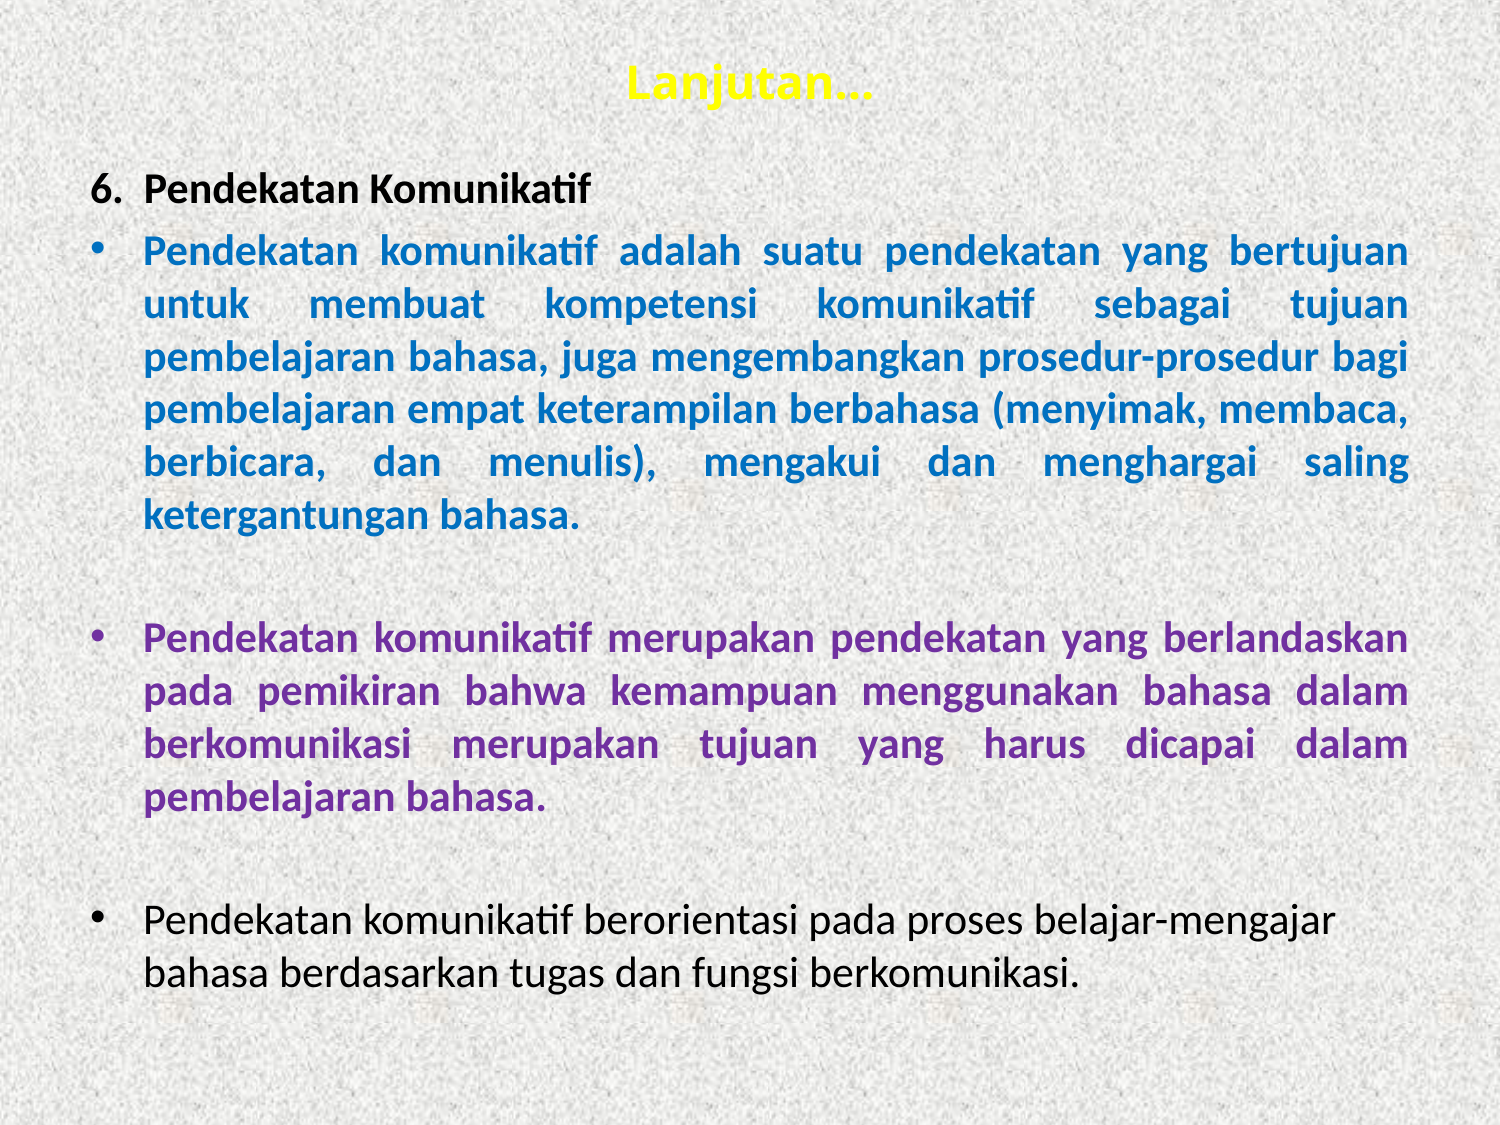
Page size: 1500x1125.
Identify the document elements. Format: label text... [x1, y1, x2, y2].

list 6. Pendekatan Komunikatif Pendekatan komunikatif adalah suatu pendekatan yang bertujuan untuk membuat kompetensi komunikatif sebagai tujuan pembelajaran bahasa, juga mengembangkan prosedur-prosedur bagi pembelajaran empat keterampilan berbahasa (menyimak, membaca, berbicara, dan menulis), mengakui dan menghargai saling ketergantungan bahasa. Pendekatan komunikatif merupakan pendekatan yang berlandaskan pada pemikiran bahwa kemampuan menggunakan bahasa dalam berkomunikasi merupakan tujuan yang harus dicapai dalam pembelajaran bahasa. Pendekatan komunikatif berorientasi pada proses belajar-mengajar bahasa berdasarkan tugas dan fungsi berkomunikasi. [75, 152, 1425, 1005]
picture [0, 0, 1500, 1125]
title Lanjutan... [75, 45, 1425, 118]
